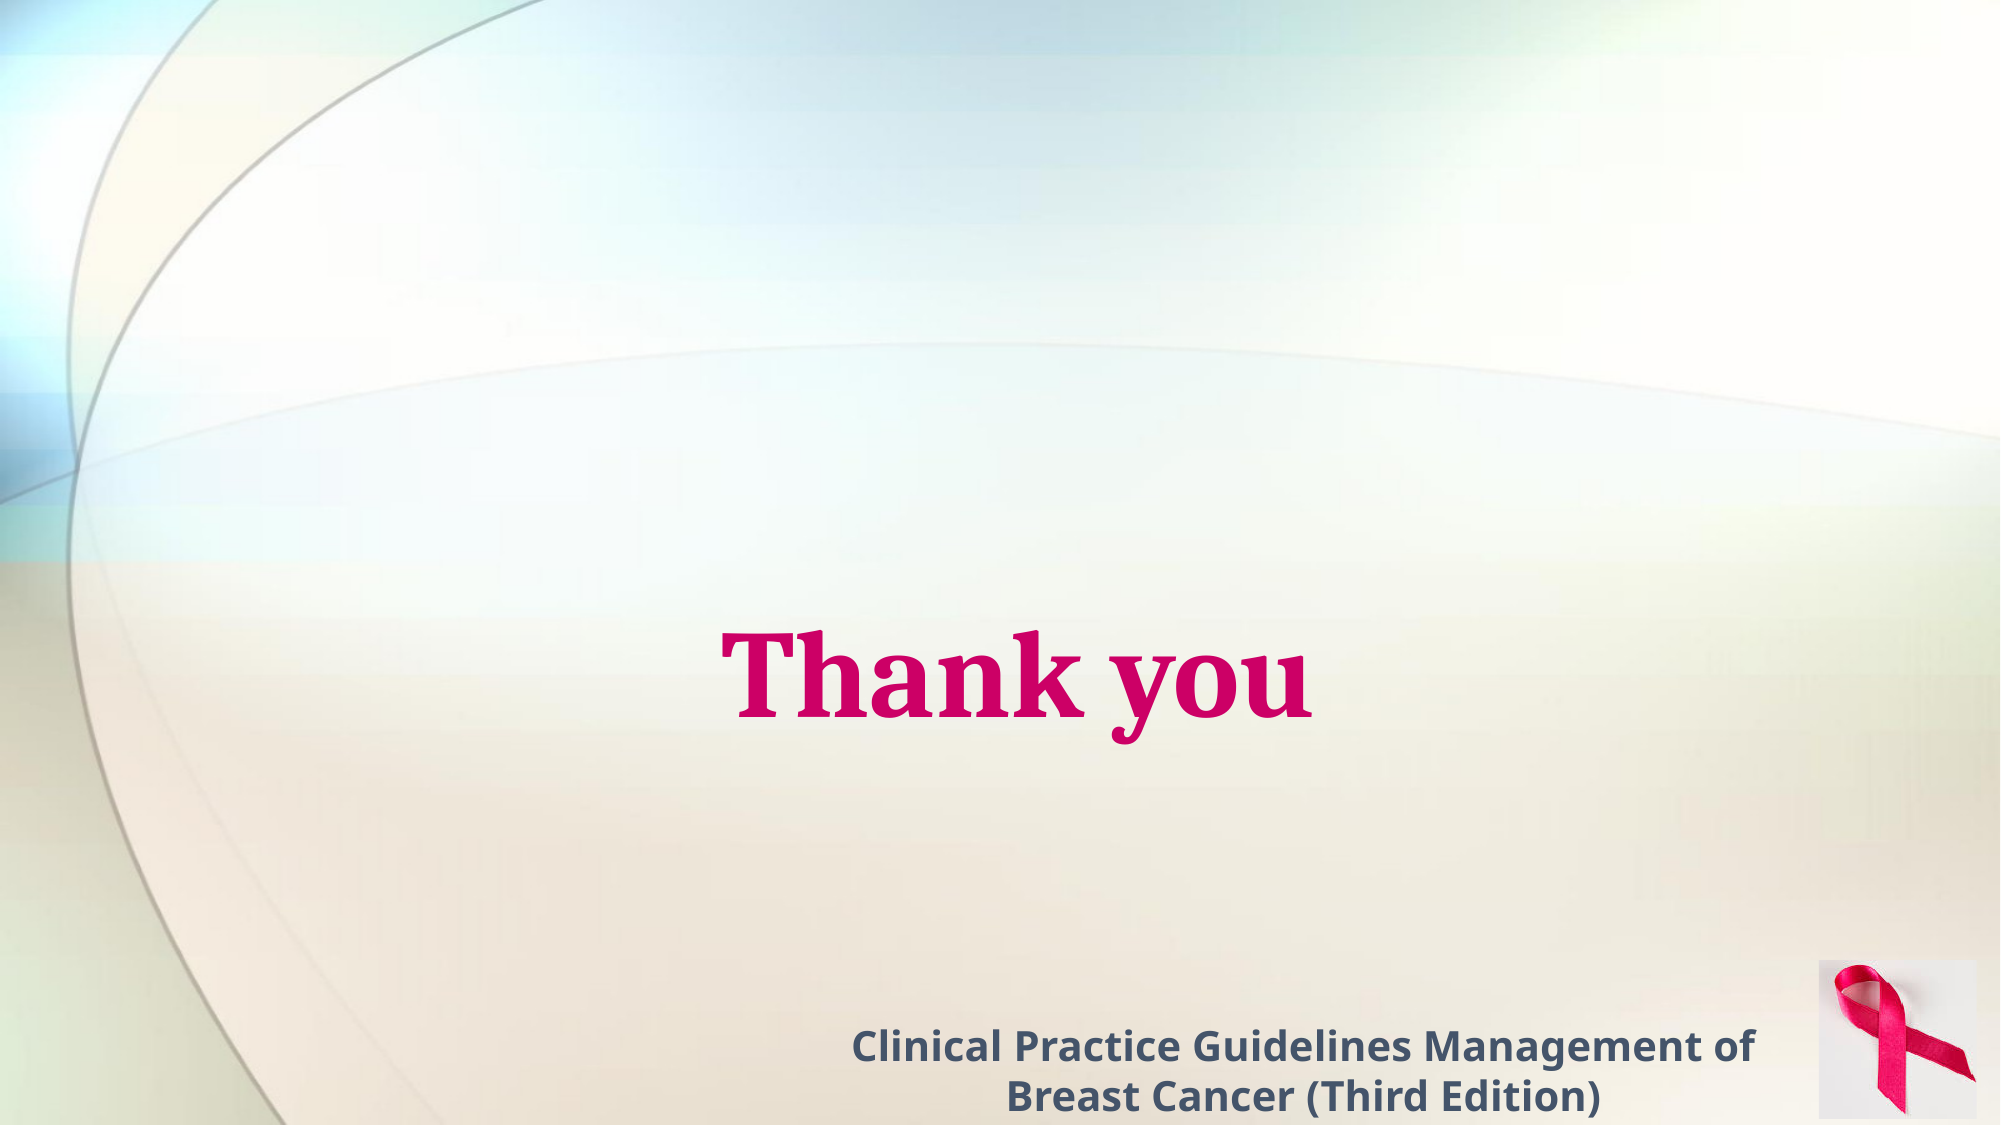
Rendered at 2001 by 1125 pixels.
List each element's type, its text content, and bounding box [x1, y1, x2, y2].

title Thank you [203, 280, 1862, 750]
slide_number 28 [1325, 1042, 1809, 1103]
text_box Clinical Practice Guidelines Management of Breast Cancer (Third Edition) [788, 1011, 1819, 1125]
picture [0, 0, 2001, 1125]
